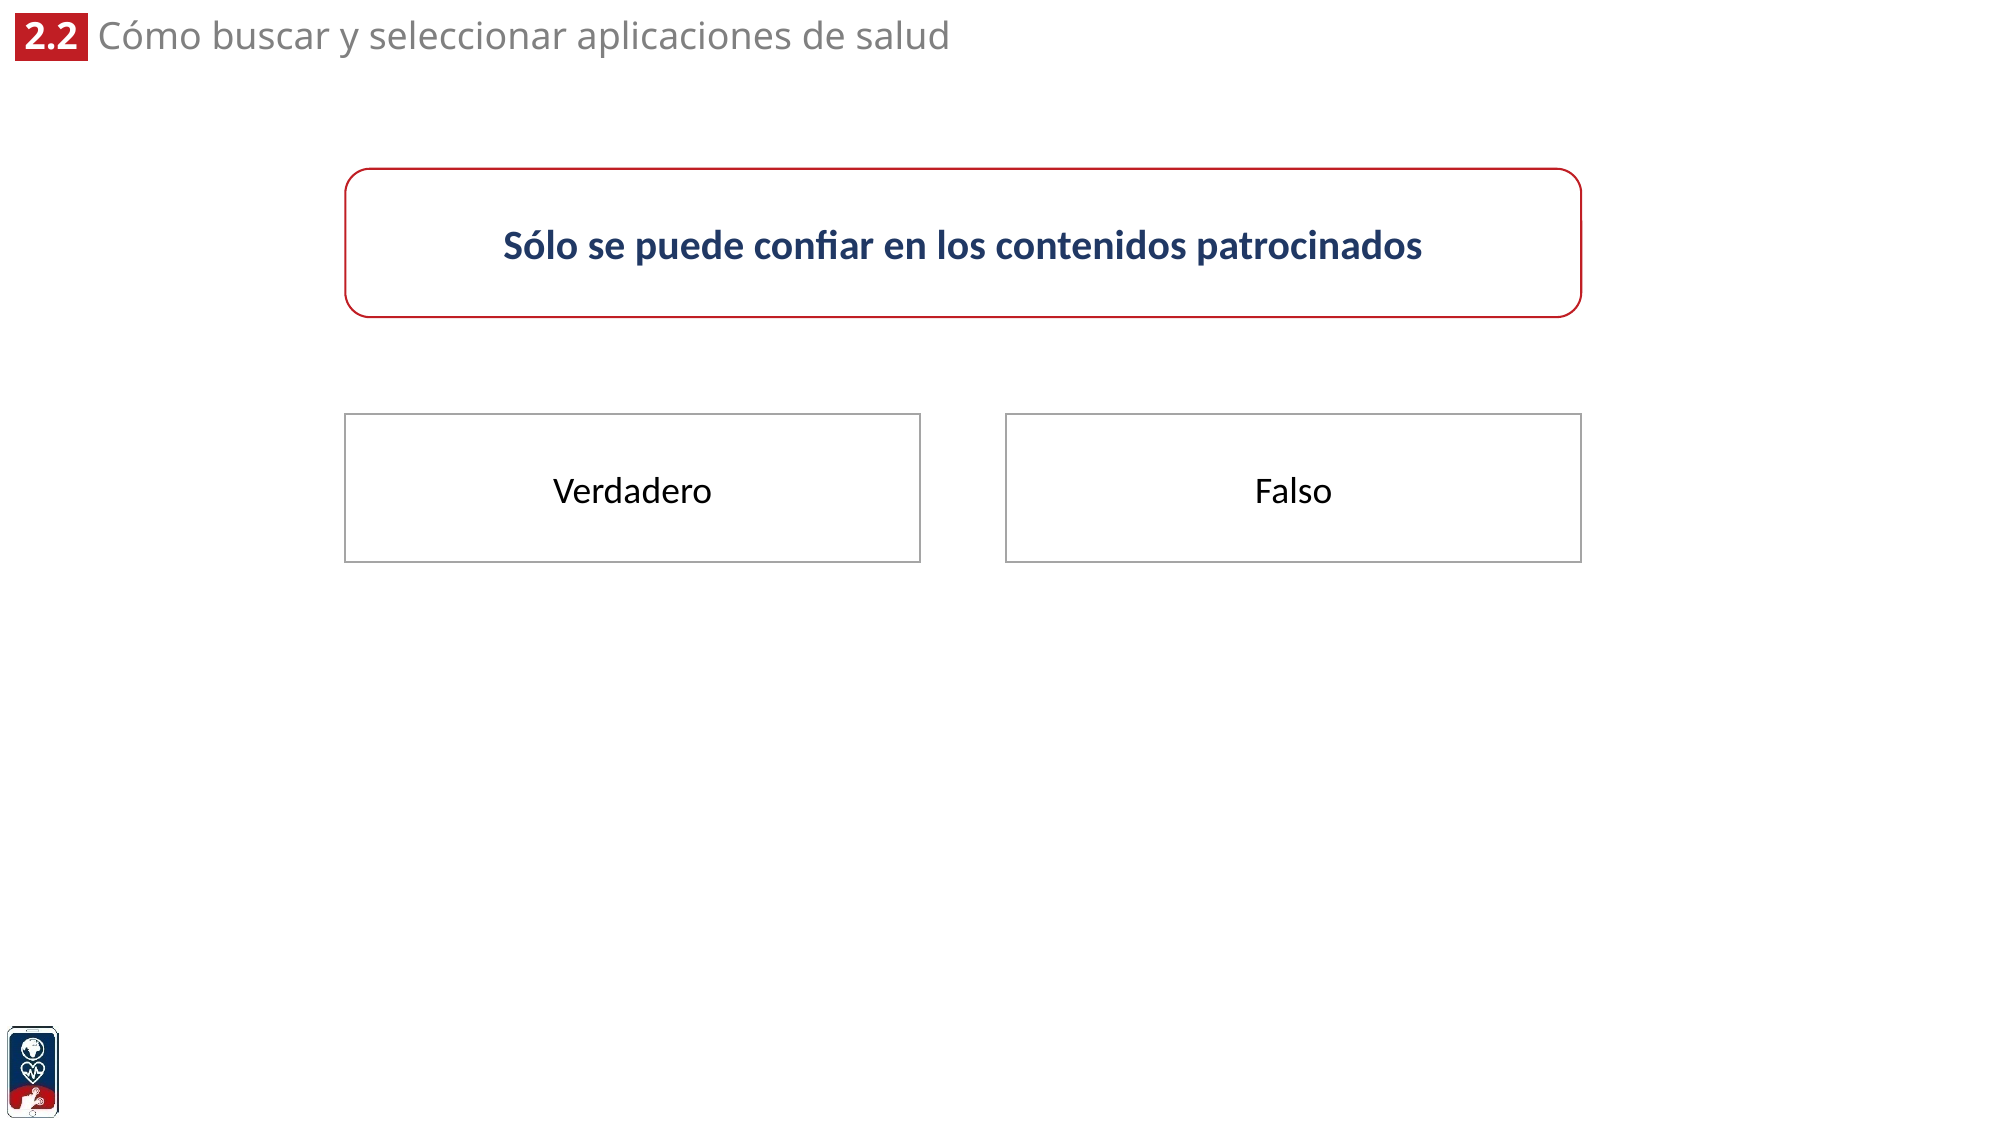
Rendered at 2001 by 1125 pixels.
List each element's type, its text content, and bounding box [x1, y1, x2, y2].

text_box Verdadero [344, 413, 921, 563]
picture [7, 1026, 59, 1118]
text_box Falso [1005, 413, 1582, 563]
text_box Sólo se puede confiar en los contenidos patrocinados [344, 167, 1583, 319]
